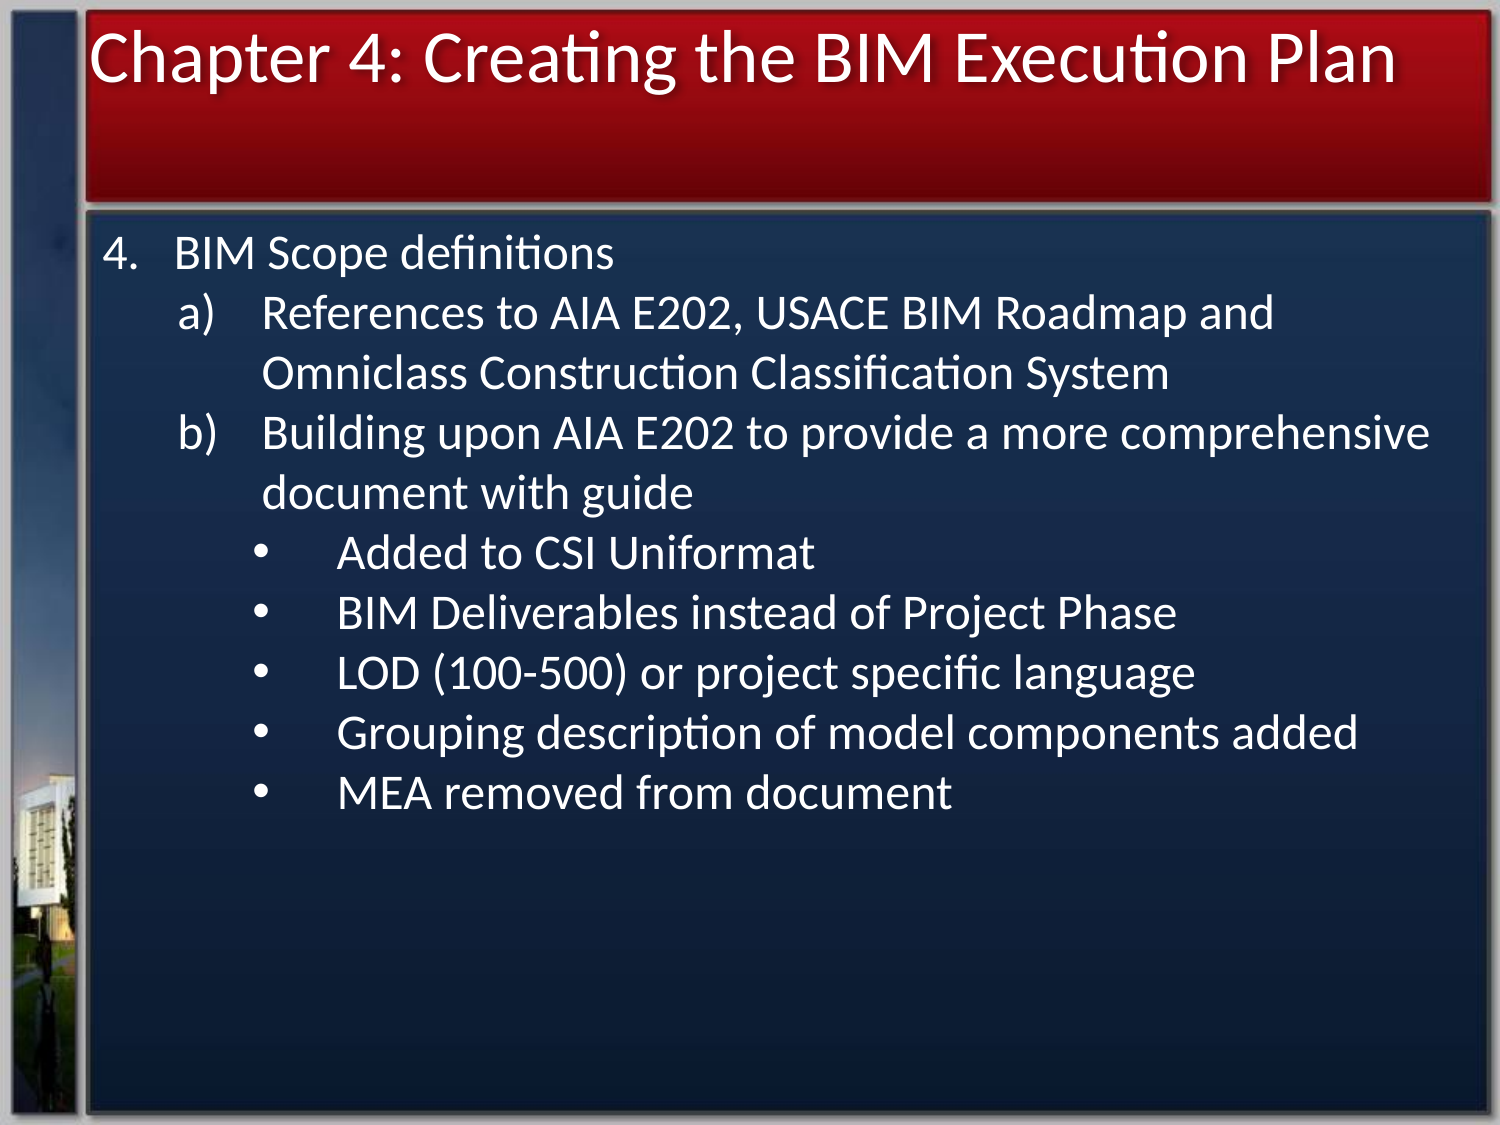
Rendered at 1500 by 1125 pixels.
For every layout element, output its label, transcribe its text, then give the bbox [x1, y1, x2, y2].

picture [0, 0, 1500, 1125]
text_box Chapter 4: Creating the BIM Execution Plan [75, 0, 1463, 105]
text_box 4. BIM Scope definitions References to AIA E202, USACE BIM Roadmap and Omniclass Construction Classification System Building upon AIA E202 to provide a more comprehensive document with guide Added to CSI Uniformat BIM Deliverables instead of Project Phase LOD (100-500) or project specific language Grouping description of model components added MEA removed from document [87, 212, 1475, 898]
